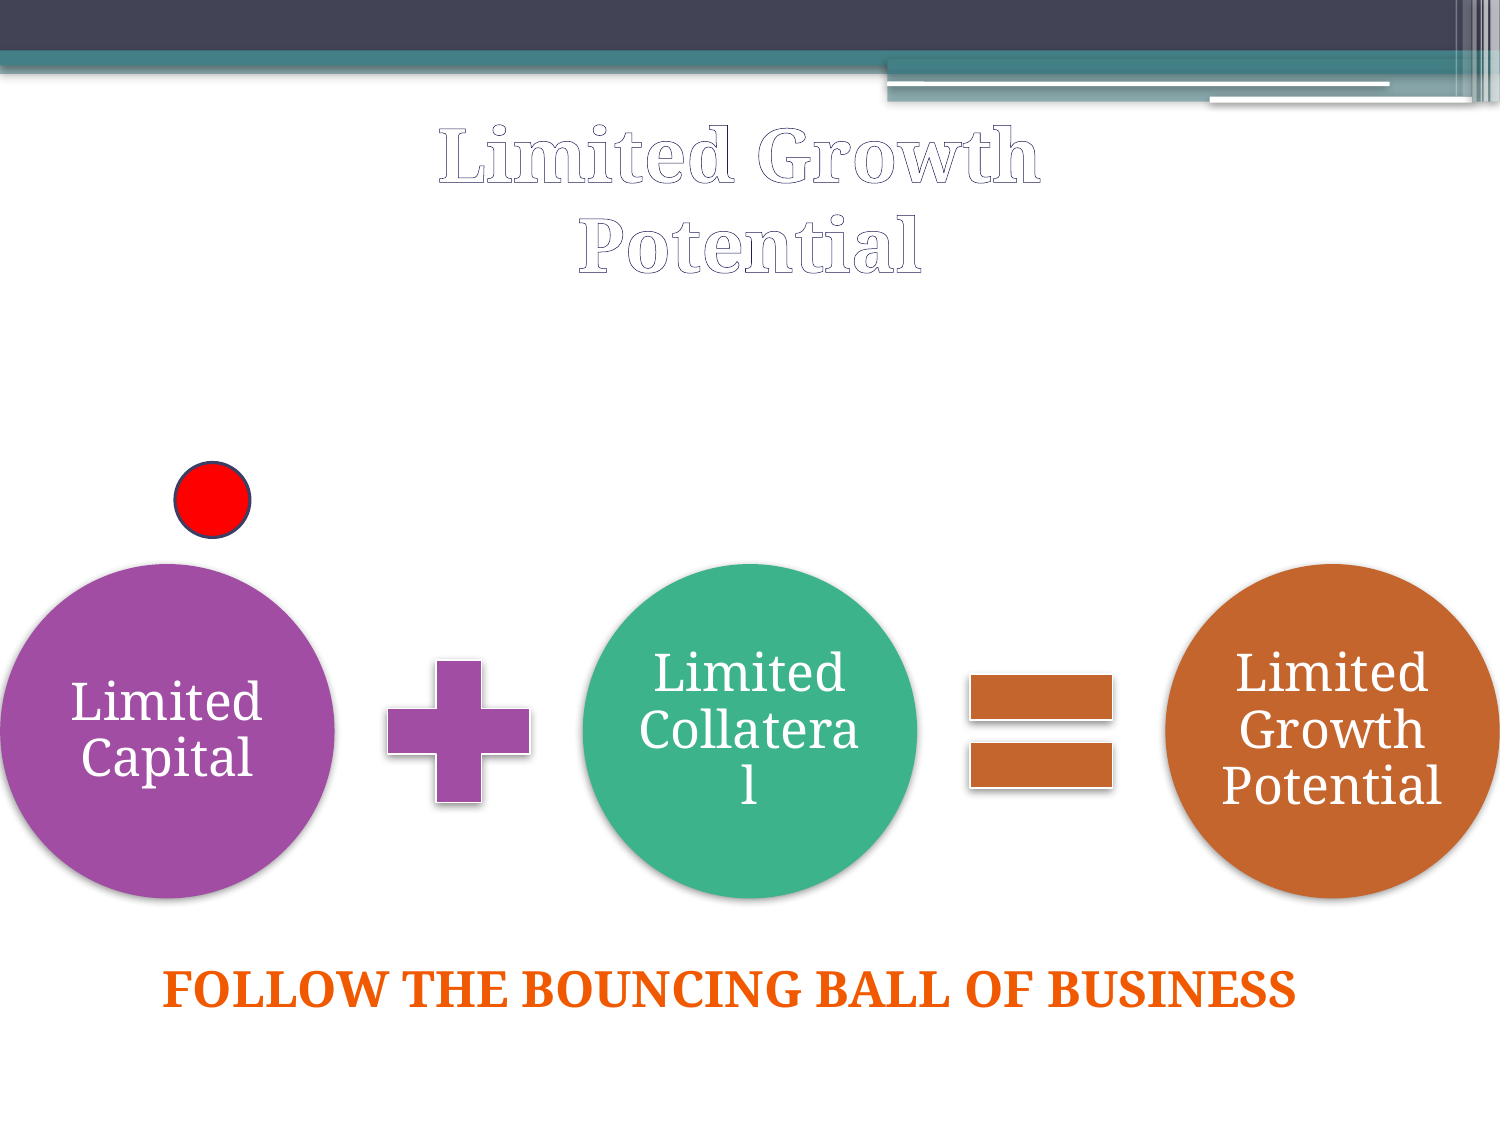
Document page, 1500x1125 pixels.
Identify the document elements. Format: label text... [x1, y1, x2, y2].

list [0, 337, 1500, 1125]
text_box Limited Growth Potential [0, 99, 1500, 295]
